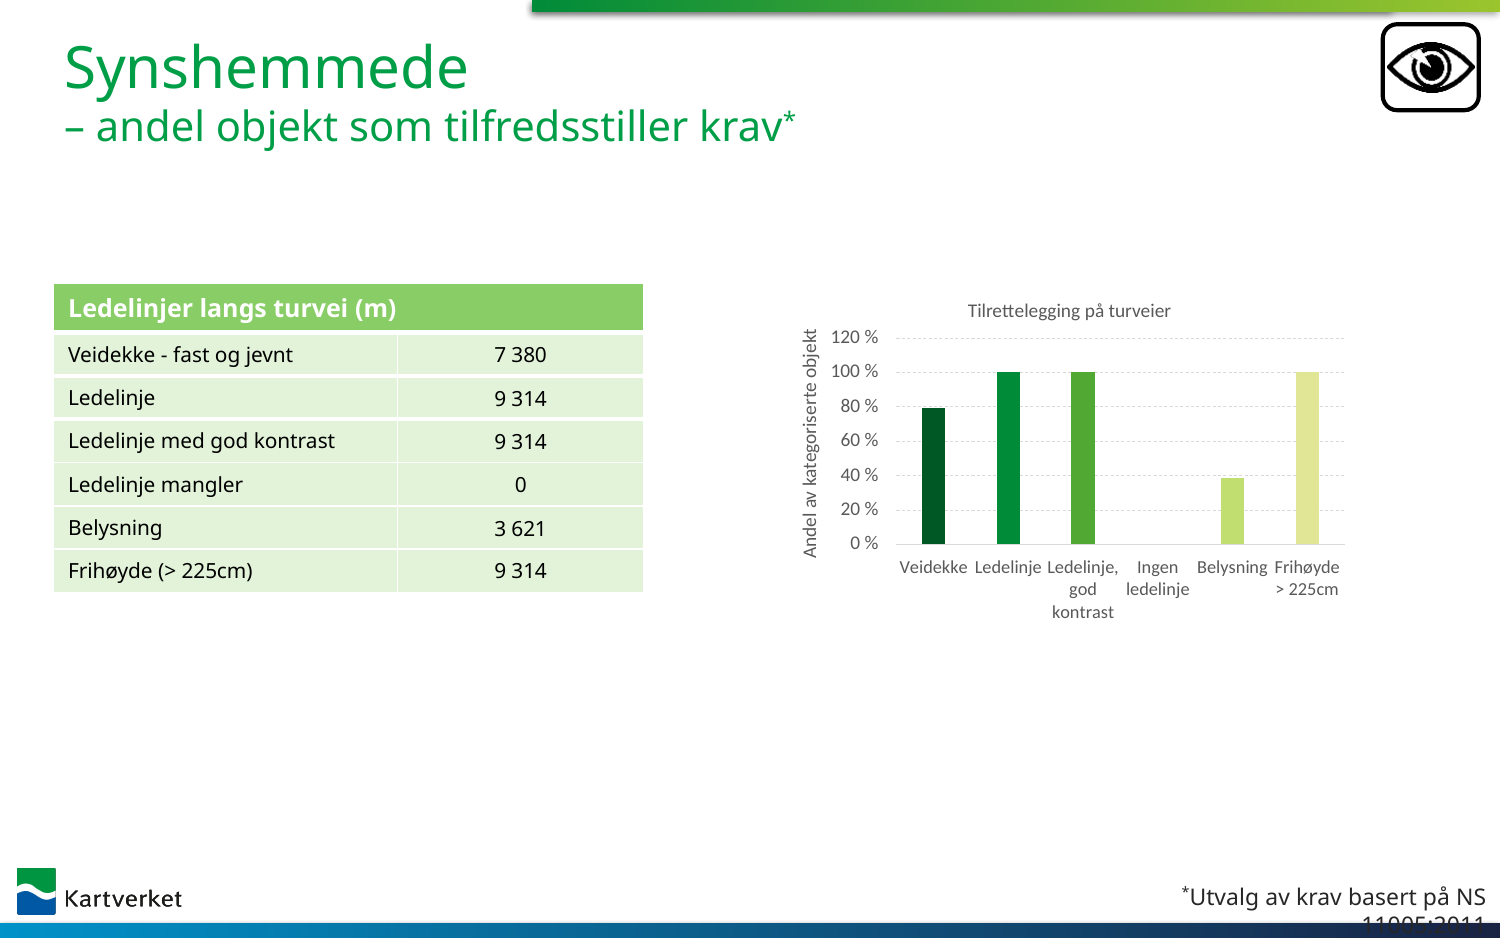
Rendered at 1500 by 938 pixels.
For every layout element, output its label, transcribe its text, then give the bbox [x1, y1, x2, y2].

table_cell Ledelinje med god kontrast [54, 421, 397, 462]
table_cell Belysning [54, 507, 397, 548]
table_cell 7 380 [398, 335, 643, 374]
table_cell 9 314 [398, 550, 643, 592]
picture [791, 291, 1348, 630]
table_cell Ledelinje mangler [54, 463, 397, 505]
table_header Ledelinjer langs turvei (m) [54, 284, 643, 330]
table_cell 3 621 [398, 507, 643, 548]
text_box *Utvalg av krav basert på NS 11005:2011 [1068, 873, 1500, 938]
table_cell Ledelinje [54, 378, 397, 417]
table_cell 9 314 [398, 378, 643, 417]
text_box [1382, 24, 1480, 111]
table_cell 0 [398, 463, 643, 505]
table_cell Frihøyde (> 225cm) [54, 550, 397, 592]
text_box Synshemmede – andel objekt som tilfredsstiller krav* [49, 24, 1431, 158]
table_cell Veidekke - fast og jevnt [54, 335, 397, 374]
table_cell 9 314 [398, 421, 643, 462]
